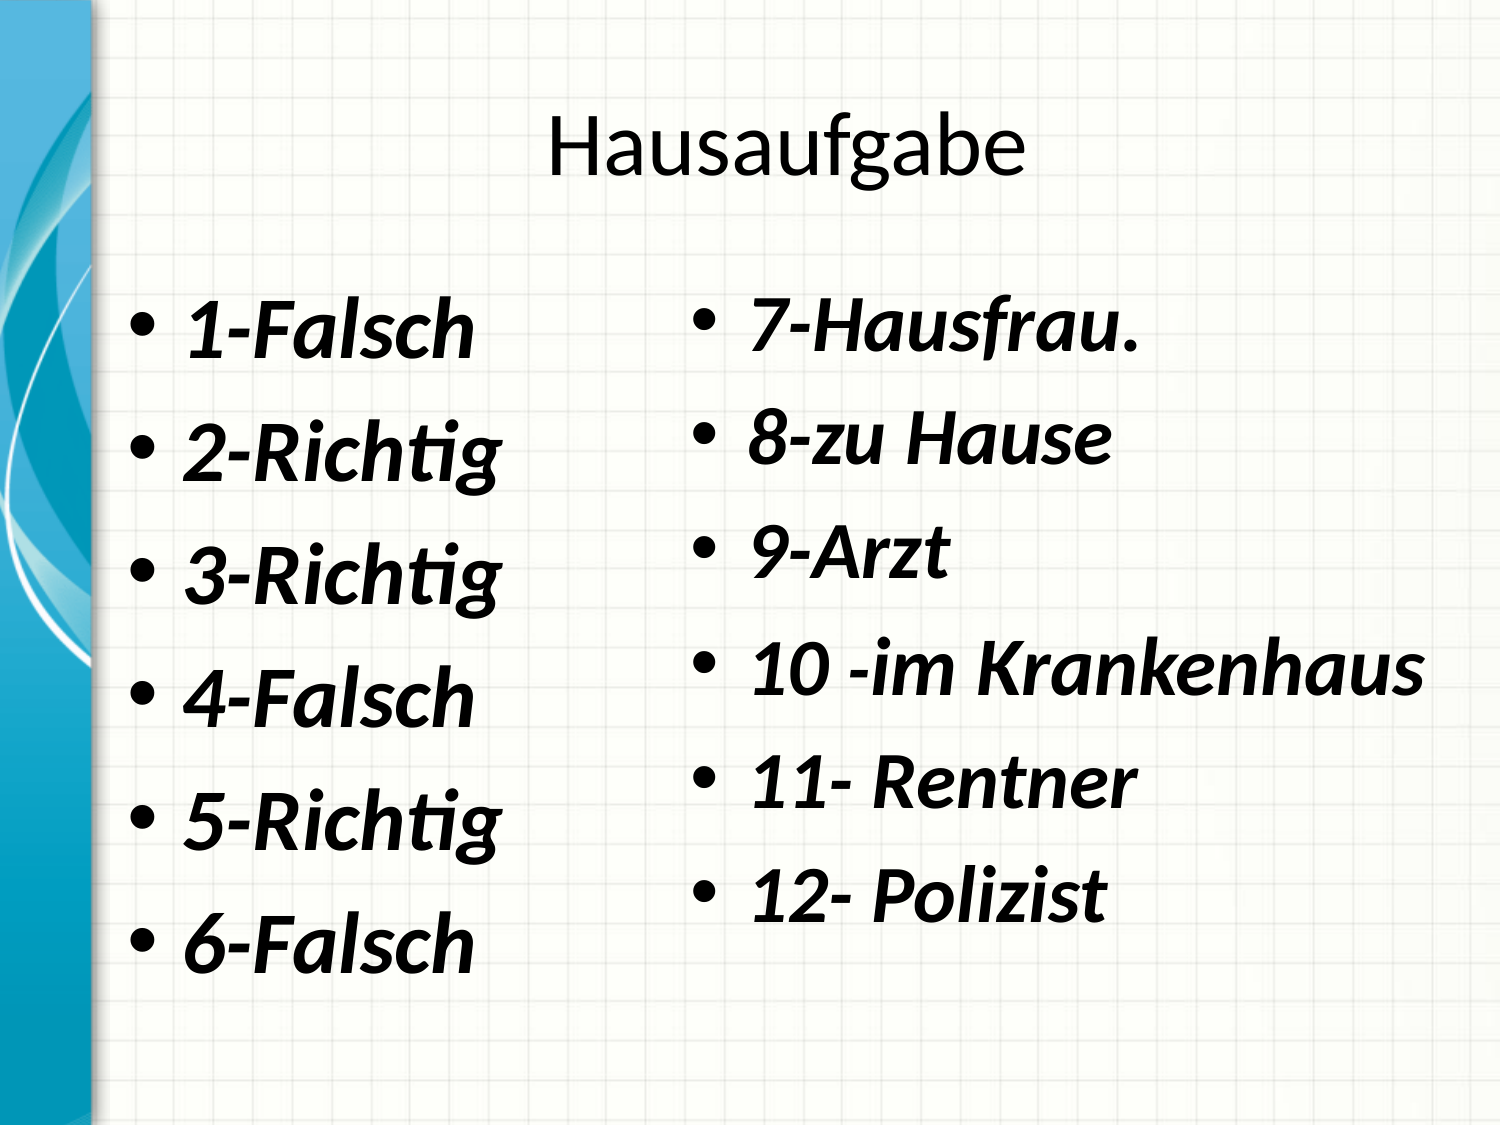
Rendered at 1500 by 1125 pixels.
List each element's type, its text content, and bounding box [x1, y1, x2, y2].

list 7-Hausfrau. 8-zu Hause 9-Arzt 10 -im Krankenhaus 11- Rentner 12- Polizist [675, 262, 1463, 1005]
picture [0, 0, 1500, 1125]
list 1-Falsch 2-Richtig 3-Richtig 4-Falsch 5-Richtig 6-Falsch [112, 262, 675, 1005]
title Hausaufgabe [125, 45, 1450, 233]
